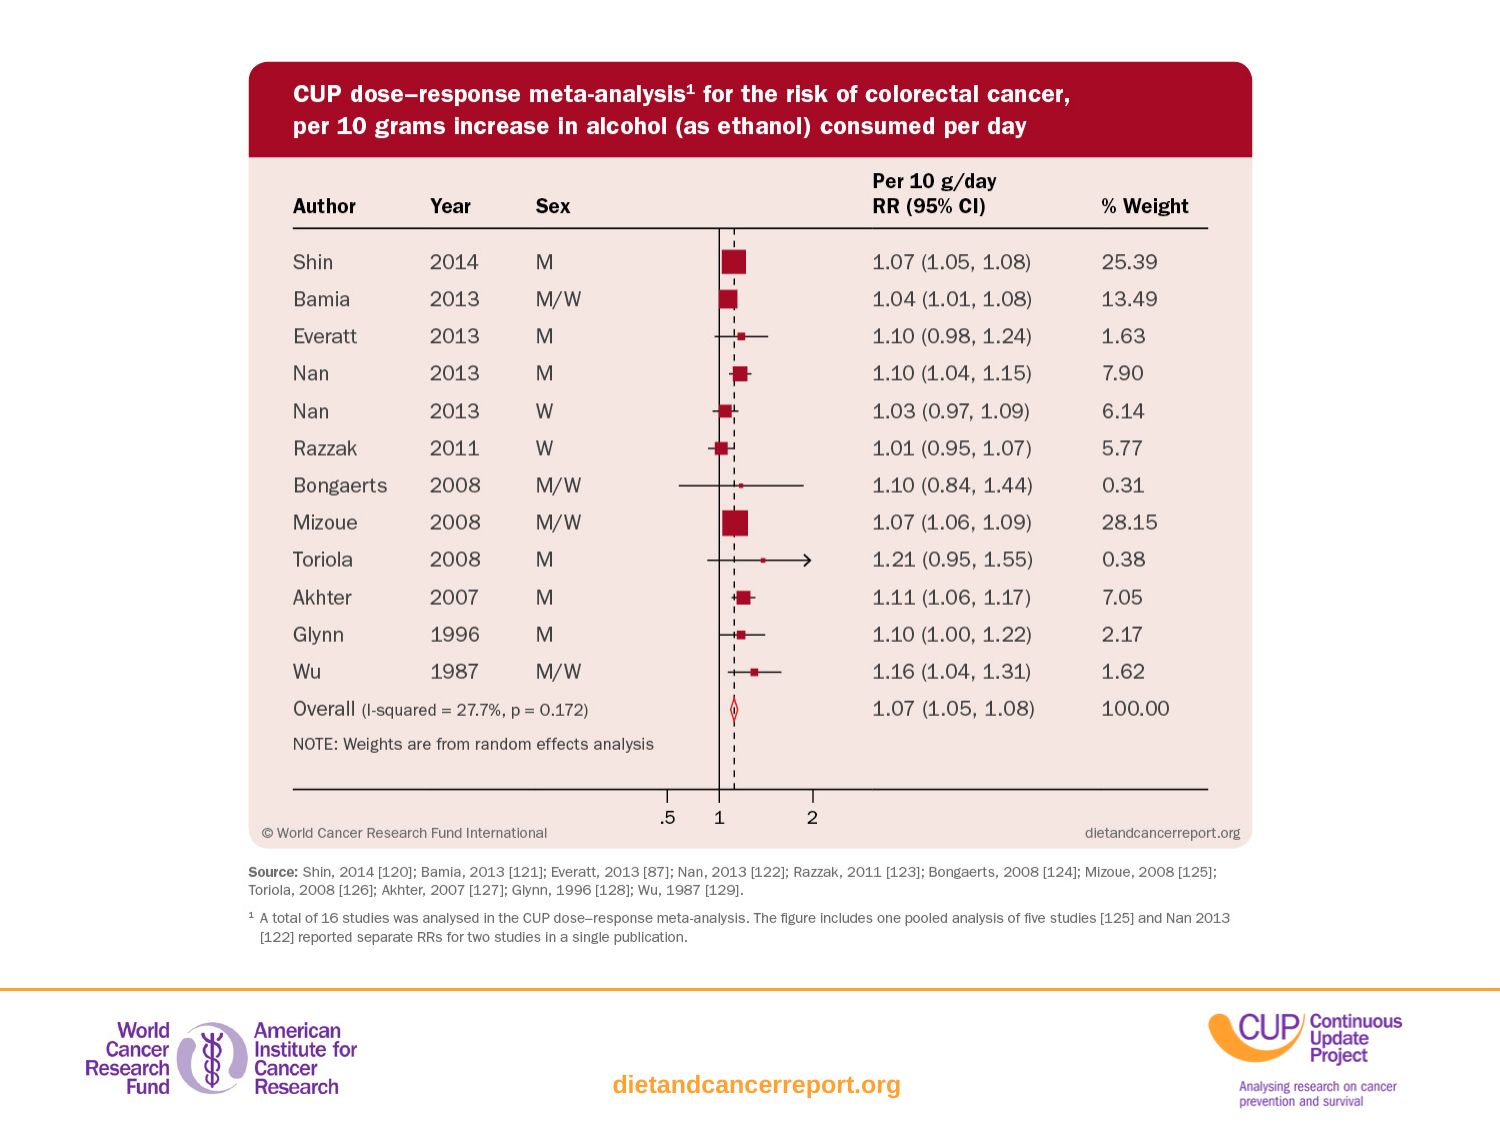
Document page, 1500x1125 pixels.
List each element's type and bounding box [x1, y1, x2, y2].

picture [1207, 1013, 1403, 1109]
picture [86, 1022, 357, 1094]
picture [218, 32, 1282, 971]
